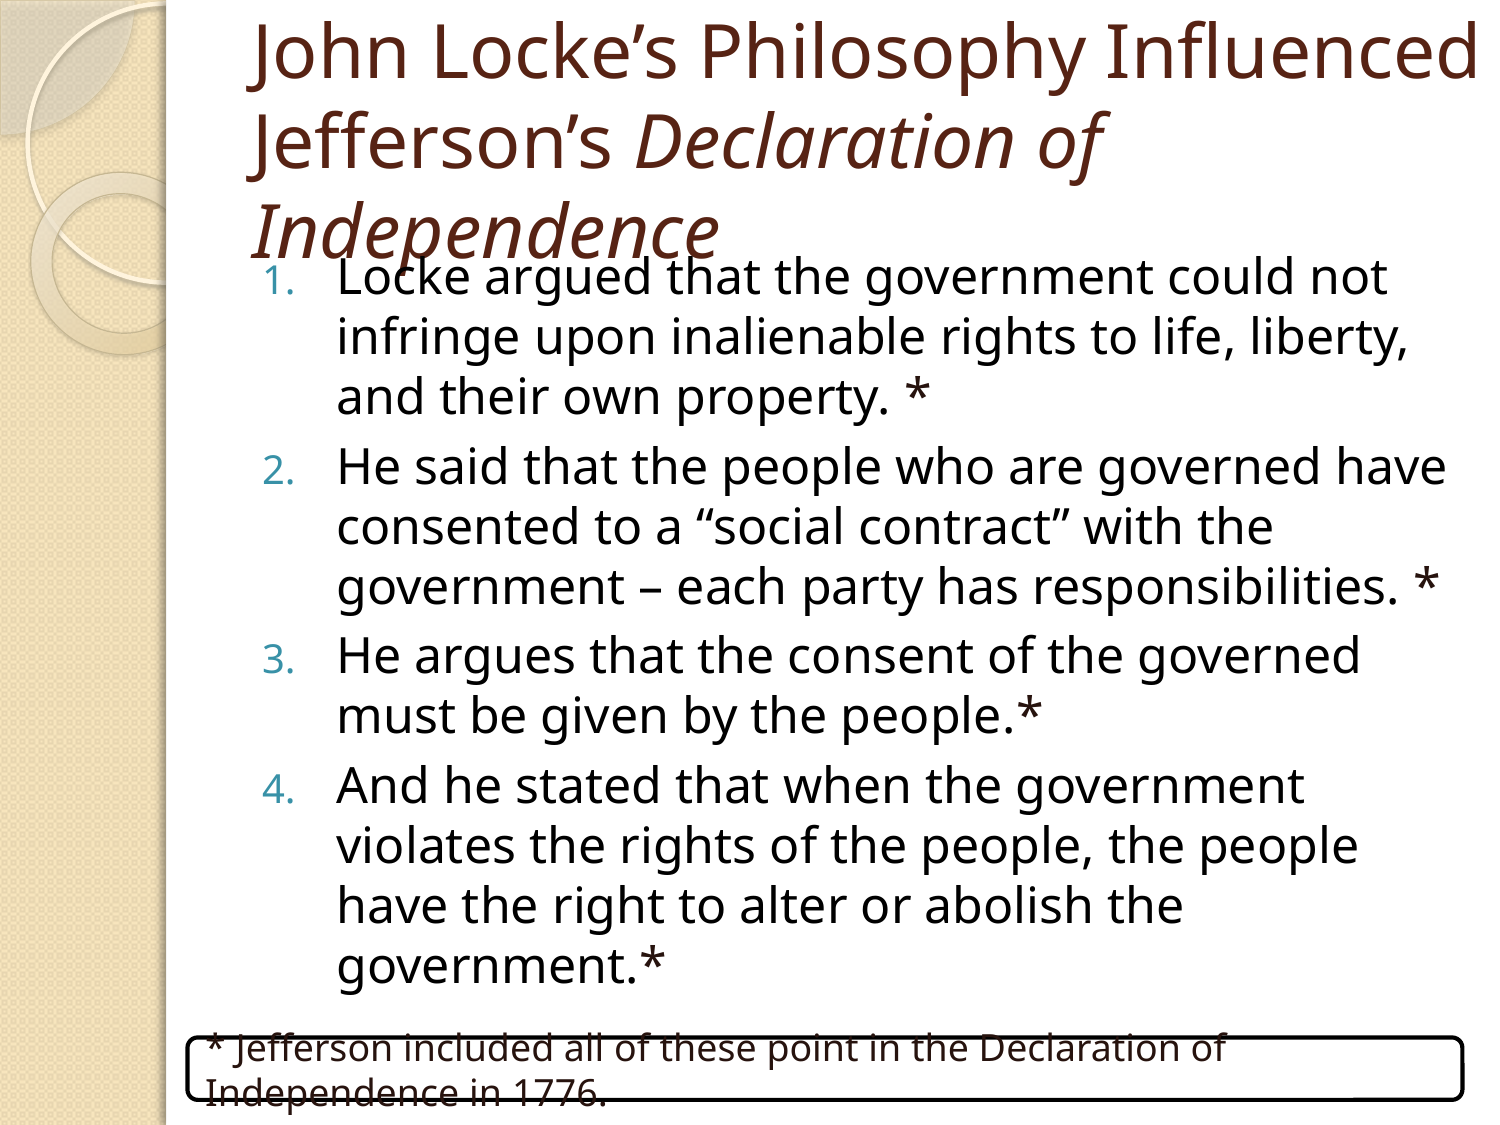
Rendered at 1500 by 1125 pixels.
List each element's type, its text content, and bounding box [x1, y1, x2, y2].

title John Locke’s Philosophy Influenced Jefferson’s Declaration of Independence [237, 45, 1500, 233]
text_box * Jefferson included all of these point in the Declaration of Independence in 1776. [185, 1035, 1465, 1102]
list Locke argued that the government could not infringe upon inalienable rights to life, liberty, and their own property. * He said that the people who are governed have consented to a “social contract” with the government – each party has responsibilities. * He argues that the consent of the governed must be given by the people.* And he stated that when the government violates the rights of the people, the people have the right to alter or abolish the government.* [235, 237, 1466, 1025]
